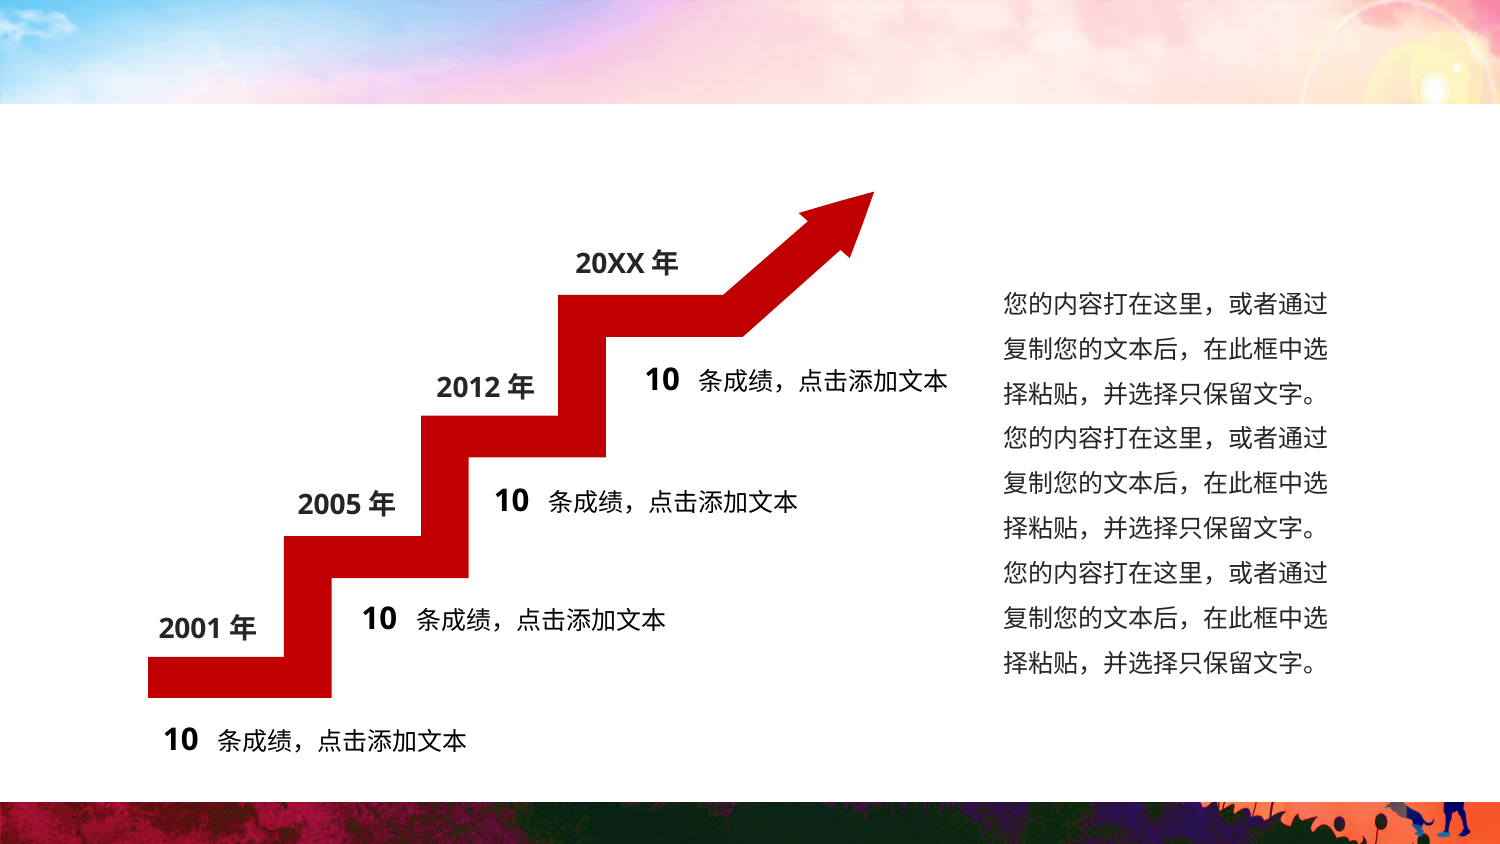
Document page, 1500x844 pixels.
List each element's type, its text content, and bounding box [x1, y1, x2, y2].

text_box 10 条成绩，点击添加文本 [346, 584, 759, 645]
text_box 10 条成绩，点击添加文本 [479, 466, 892, 526]
picture [0, 0, 1500, 104]
text_box 20XX年 [560, 238, 695, 287]
text_box [148, 191, 875, 698]
text_box 2001年 [143, 602, 273, 652]
text_box 2005年 [282, 478, 412, 528]
text_box 10 条成绩，点击添加文本 [148, 705, 561, 765]
text_box 10 条成绩，点击添加文本 [629, 345, 972, 406]
picture [0, 802, 1500, 844]
text_box 您的内容打在这里，或者通过复制您的文本后，在此框中选择粘贴，并选择只保留文字。 您的内容打在这里，或者通过复制您的文本后，在此框中选择粘贴，并选择只保留文字。 您的内容打在这里，或者通过复制您的文本后，在此框中选择粘贴，并选择只保留文字。 [988, 266, 1361, 730]
text_box 2012年 [421, 362, 550, 411]
